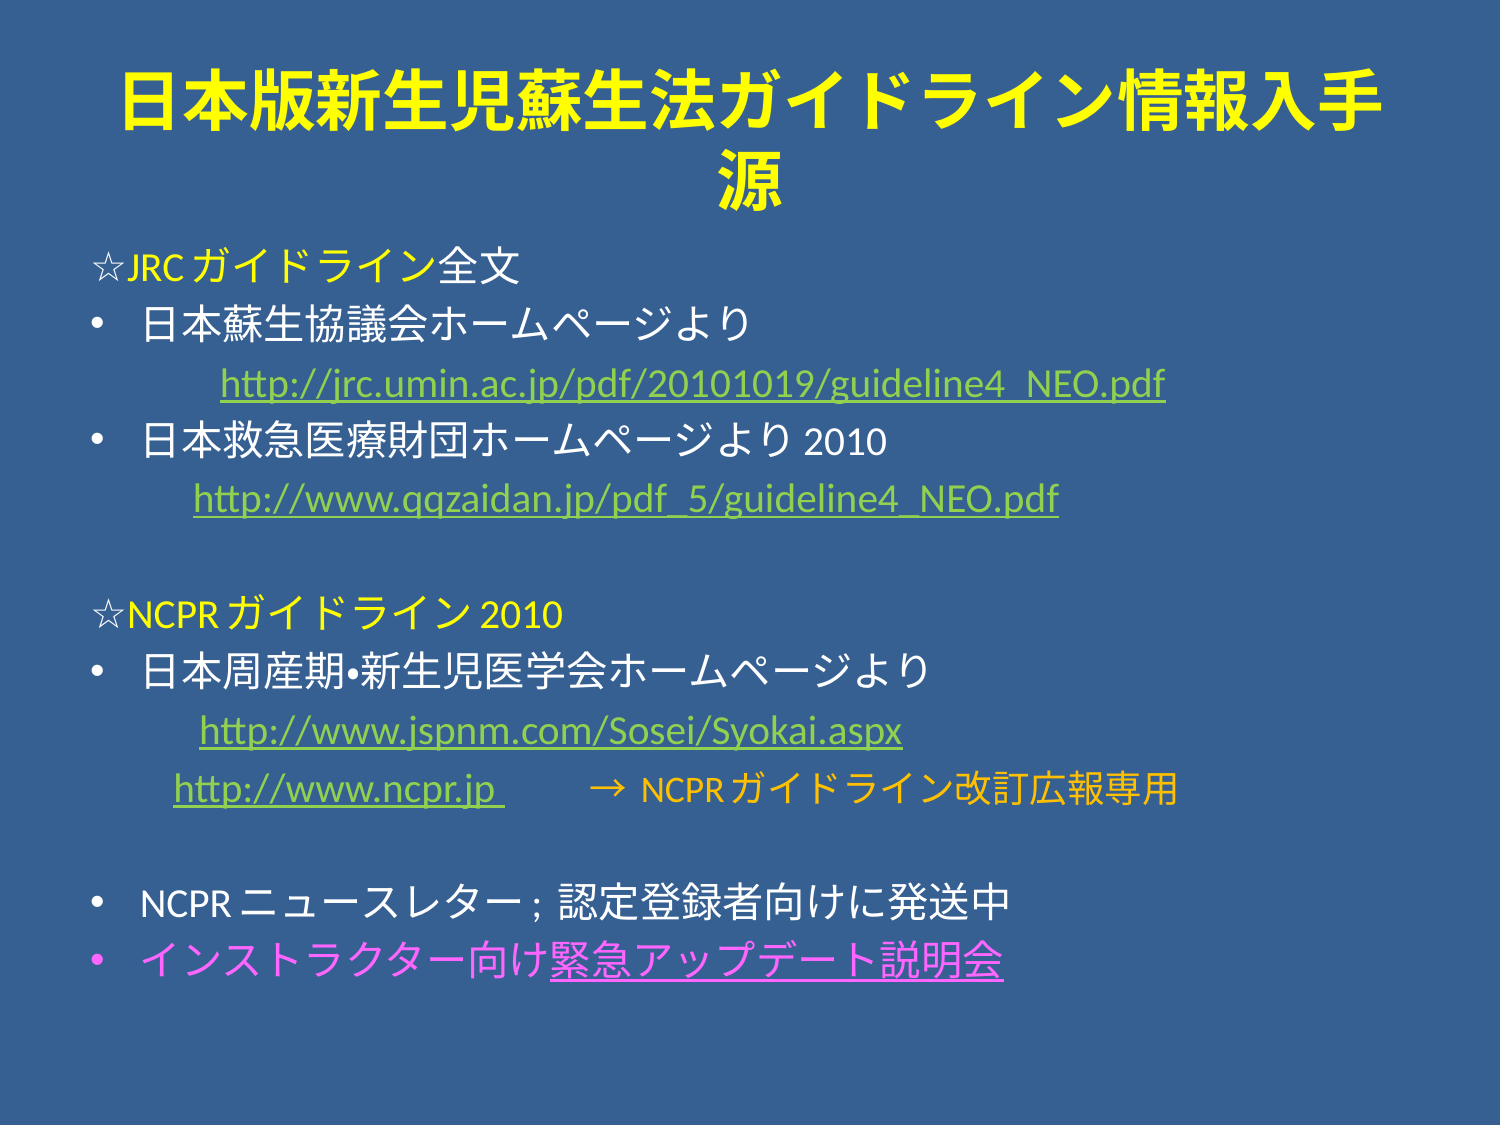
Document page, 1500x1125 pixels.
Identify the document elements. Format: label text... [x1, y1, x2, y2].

list ☆JRCガイドライン全文 日本蘇生協議会ホームページより http://jrc.umin.ac.jp/pdf/20101019/guideline4_NEO.pdf 日本救急医療財団ホームページより2010 http://www.qqzaidan.jp/pdf_5/guideline4_NEO.pdf ☆NCPRガイドライン2010 日本周産期・新生児医学会ホームページより http://www.jspnm.com/Sosei/Syokai.aspx http://www.ncpr.jp → NCPRガイドライン改訂広報専用 NCPRニュースレター; 認定登録者向けに発送中 インストラクター向け緊急アップデート説明会 [75, 232, 1425, 1005]
title 日本版新生児蘇生法ガイドライン情報入手源 [75, 45, 1425, 232]
